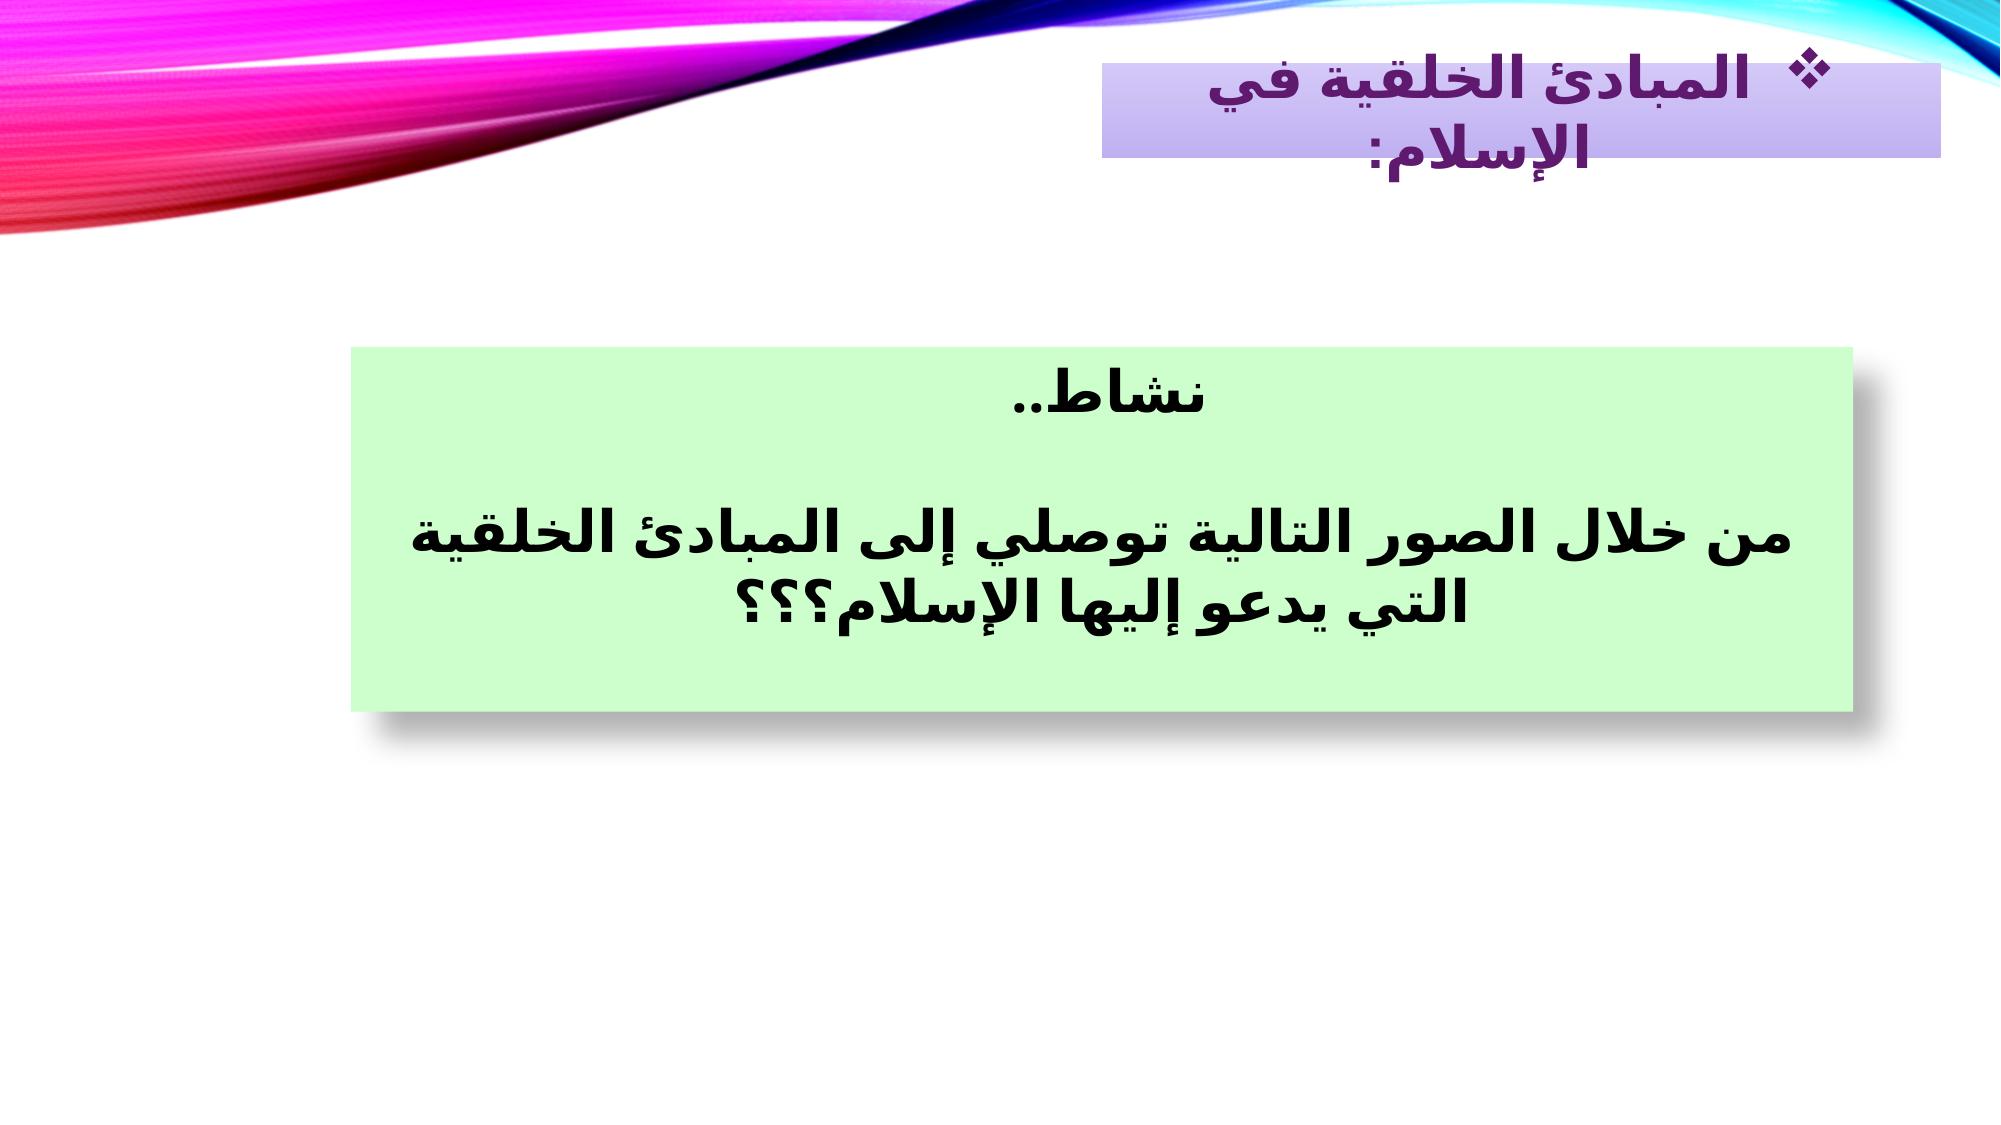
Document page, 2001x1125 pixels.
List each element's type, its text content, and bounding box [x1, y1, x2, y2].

picture [0, 0, 2000, 237]
text_box نشاط.. من خلال الصور التالية توصلي إلى المبادئ الخلقية التي يدعو إليها الإسلام؟؟؟ [350, 347, 1854, 712]
picture [1910, 0, 2000, 45]
text_box المبادئ الخلقية في الإسلام: [1101, 63, 1941, 159]
picture [1890, 0, 2000, 75]
